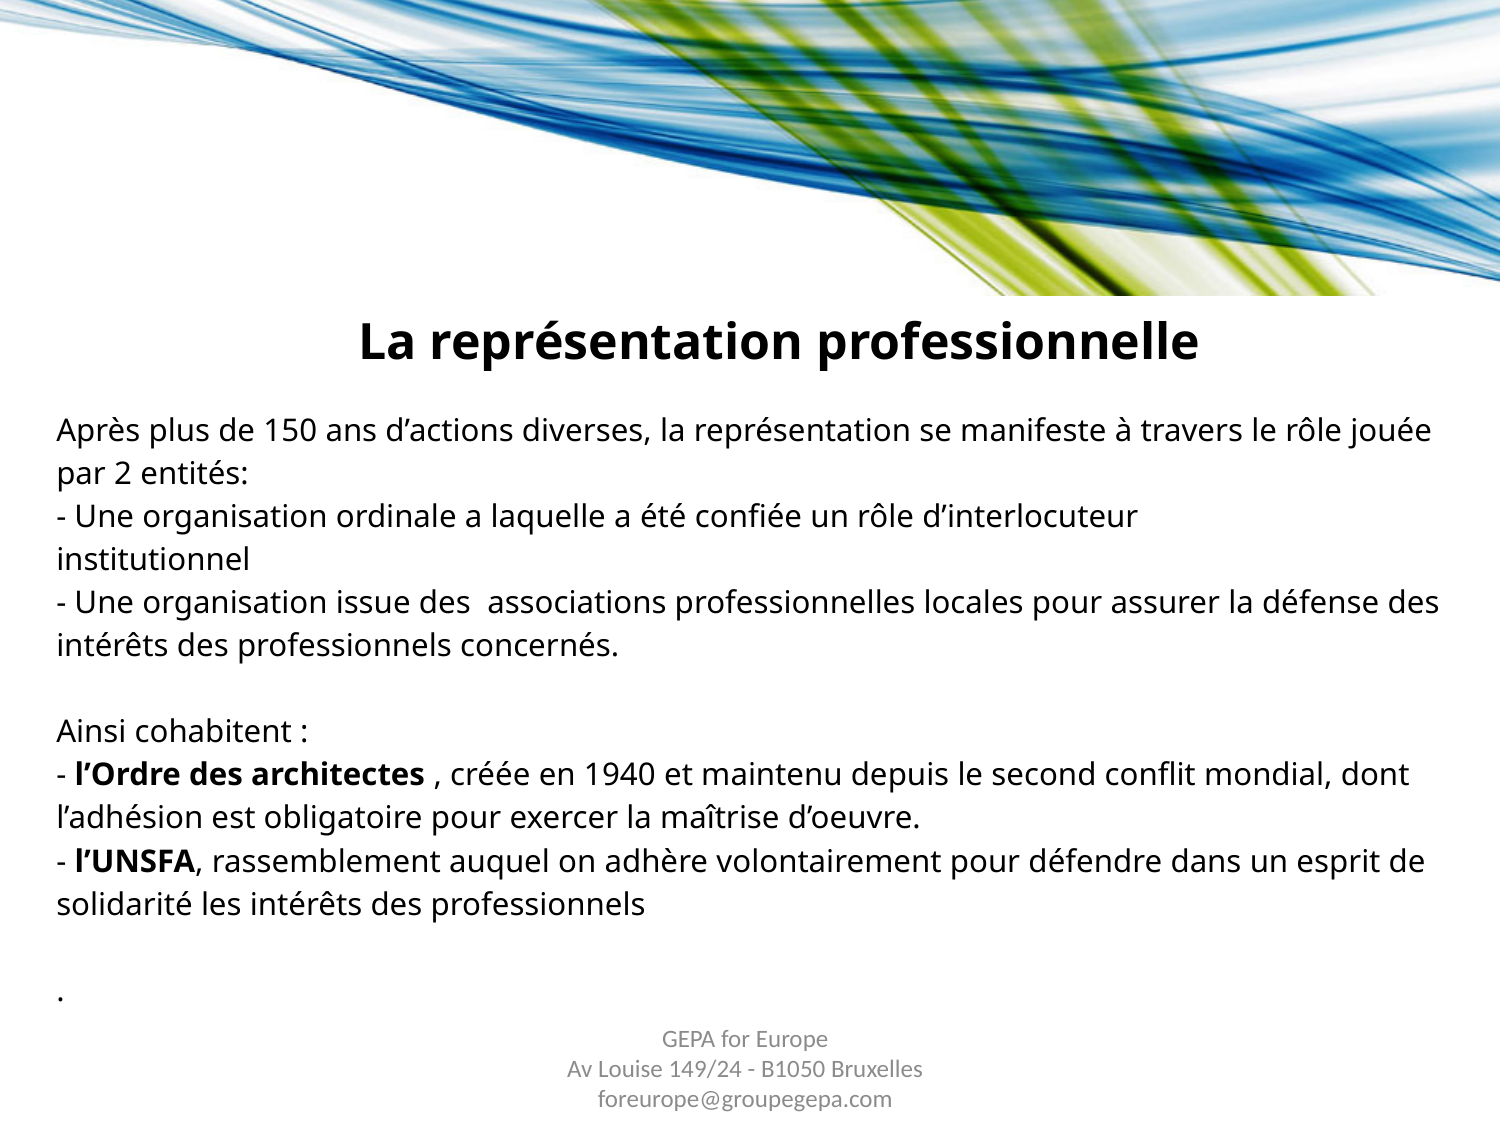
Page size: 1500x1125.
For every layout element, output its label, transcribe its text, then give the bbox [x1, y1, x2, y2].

list La représentation professionnelle [159, 304, 1400, 384]
footer GEPA for Europe Av Louise 149/24 - B1050 Bruxelles foreurope@groupegepa.com [509, 1011, 982, 1124]
title Après plus de 150 ans d’actions diverses, la représentation se manifeste à travers le rôle jouée par 2 entités: - Une organisation ordinale a laquelle a été confiée un rôle d’interlocuteur institutionnel - Une organisation issue des associations professionnelles locales pour assurer la défense des intérêts des professionnels concernés. Ainsi cohabitent : - l’Ordre des architectes , créée en 1940 et maintenu depuis le second conflit mondial, dont l’adhésion est obligatoire pour exercer la maîtrise d’oeuvre. - l’UNSFA, rassemblement auquel on adhère volontairement pour défendre dans un esprit de solidarité les intérêts des professionnels . [41, 397, 1459, 1018]
picture [0, 0, 1500, 296]
